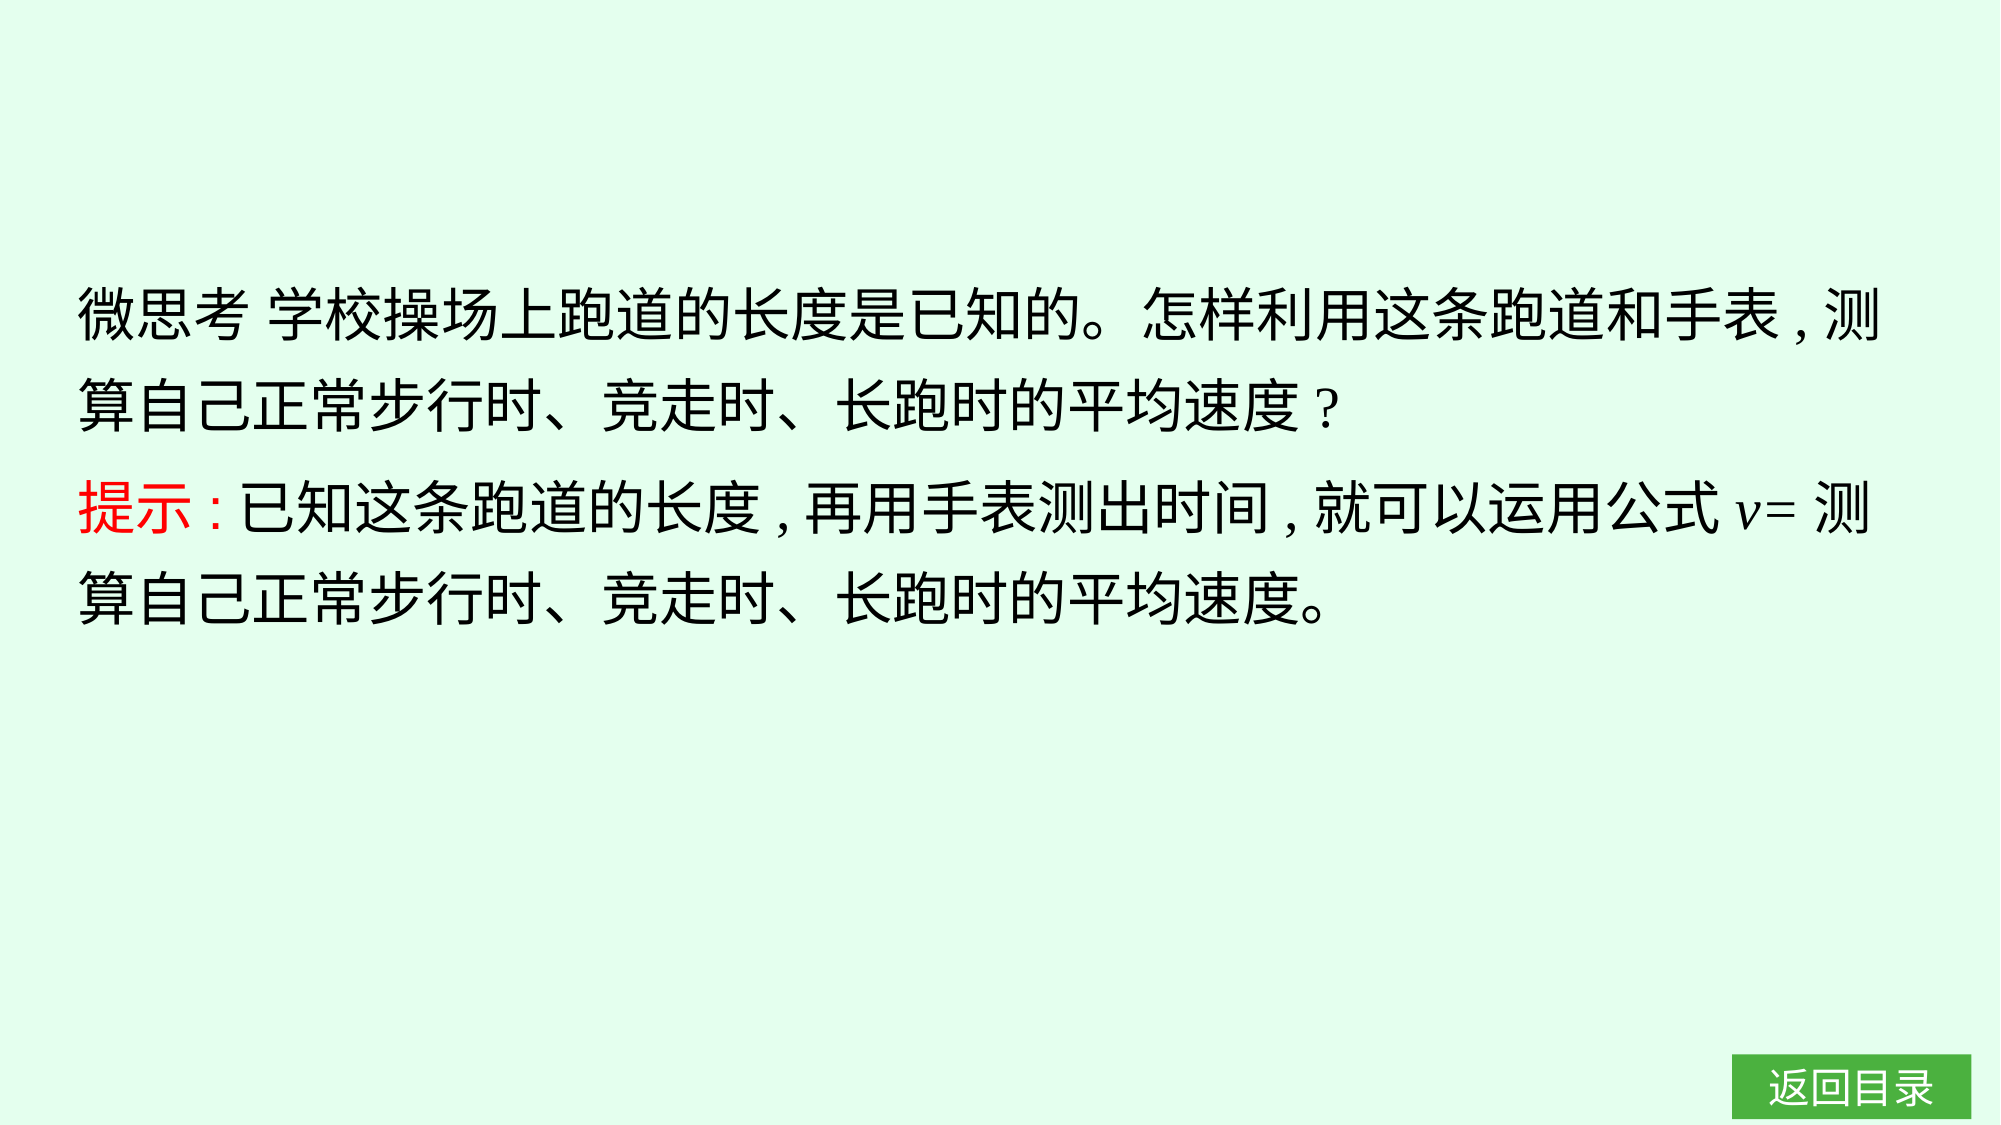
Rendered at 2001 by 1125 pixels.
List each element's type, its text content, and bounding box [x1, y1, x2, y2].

text_box 微思考 学校操场上跑道的长度是已知的。怎样利用这条跑道和手表,测算自己正常步行时、竞走时、长跑时的平均速度? [62, 250, 1938, 447]
